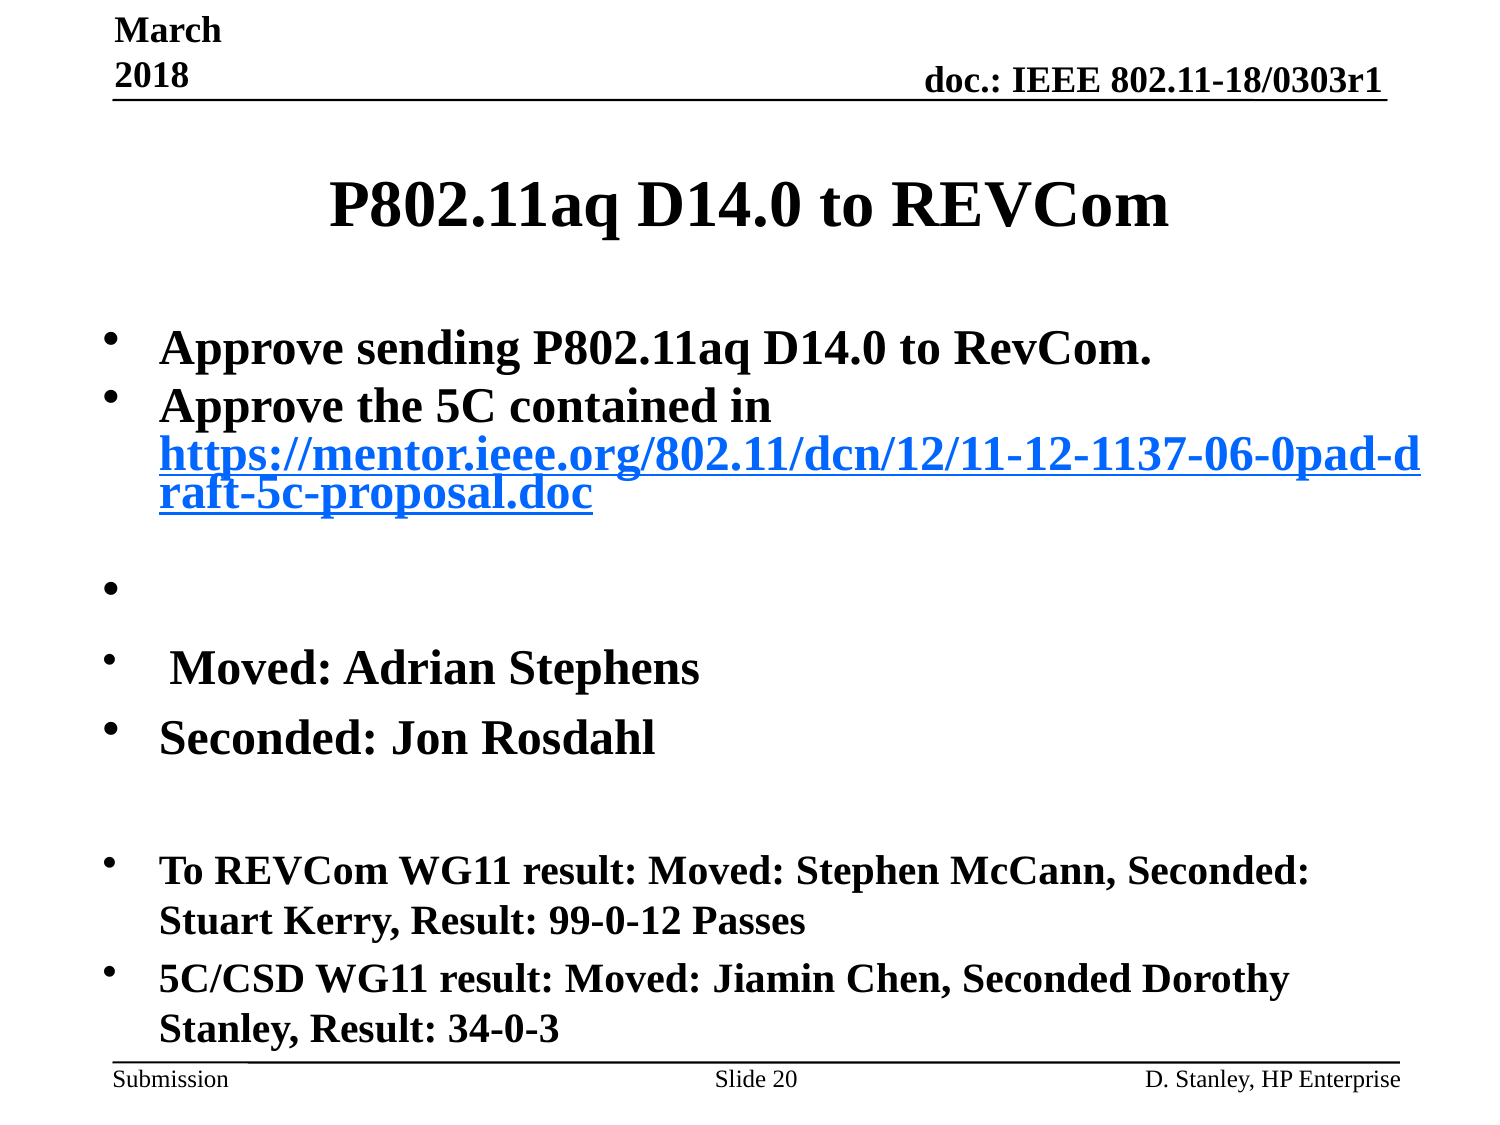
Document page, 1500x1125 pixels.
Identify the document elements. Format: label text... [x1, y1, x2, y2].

list [68, 262, 1432, 1050]
text_box Approve sending P802.11aq D14.0 to RevCom. Approve the 5C contained in https://mentor.ieee.org/802.11/dcn/12/11-12-1137-06-0pad-draft-5c-proposal.doc Moved: Adrian Stephens Seconded: Jon Rosdahl To REVCom WG11 result: Moved: Stephen McCann, Seconded: Stuart Kerry, Result: 99-0-12 Passes 5C/CSD WG11 result: Moved: Jiamin Chen, Seconded Dorothy Stanley, Result: 34-0-3 [87, 318, 1450, 1051]
title P802.11aq D14.0 to REVCom [112, 112, 1388, 262]
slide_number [114, 49, 270, 95]
footer D. Stanley, HP Enterprise [878, 1061, 1402, 1093]
slide_number Slide 20 [712, 1061, 800, 1093]
